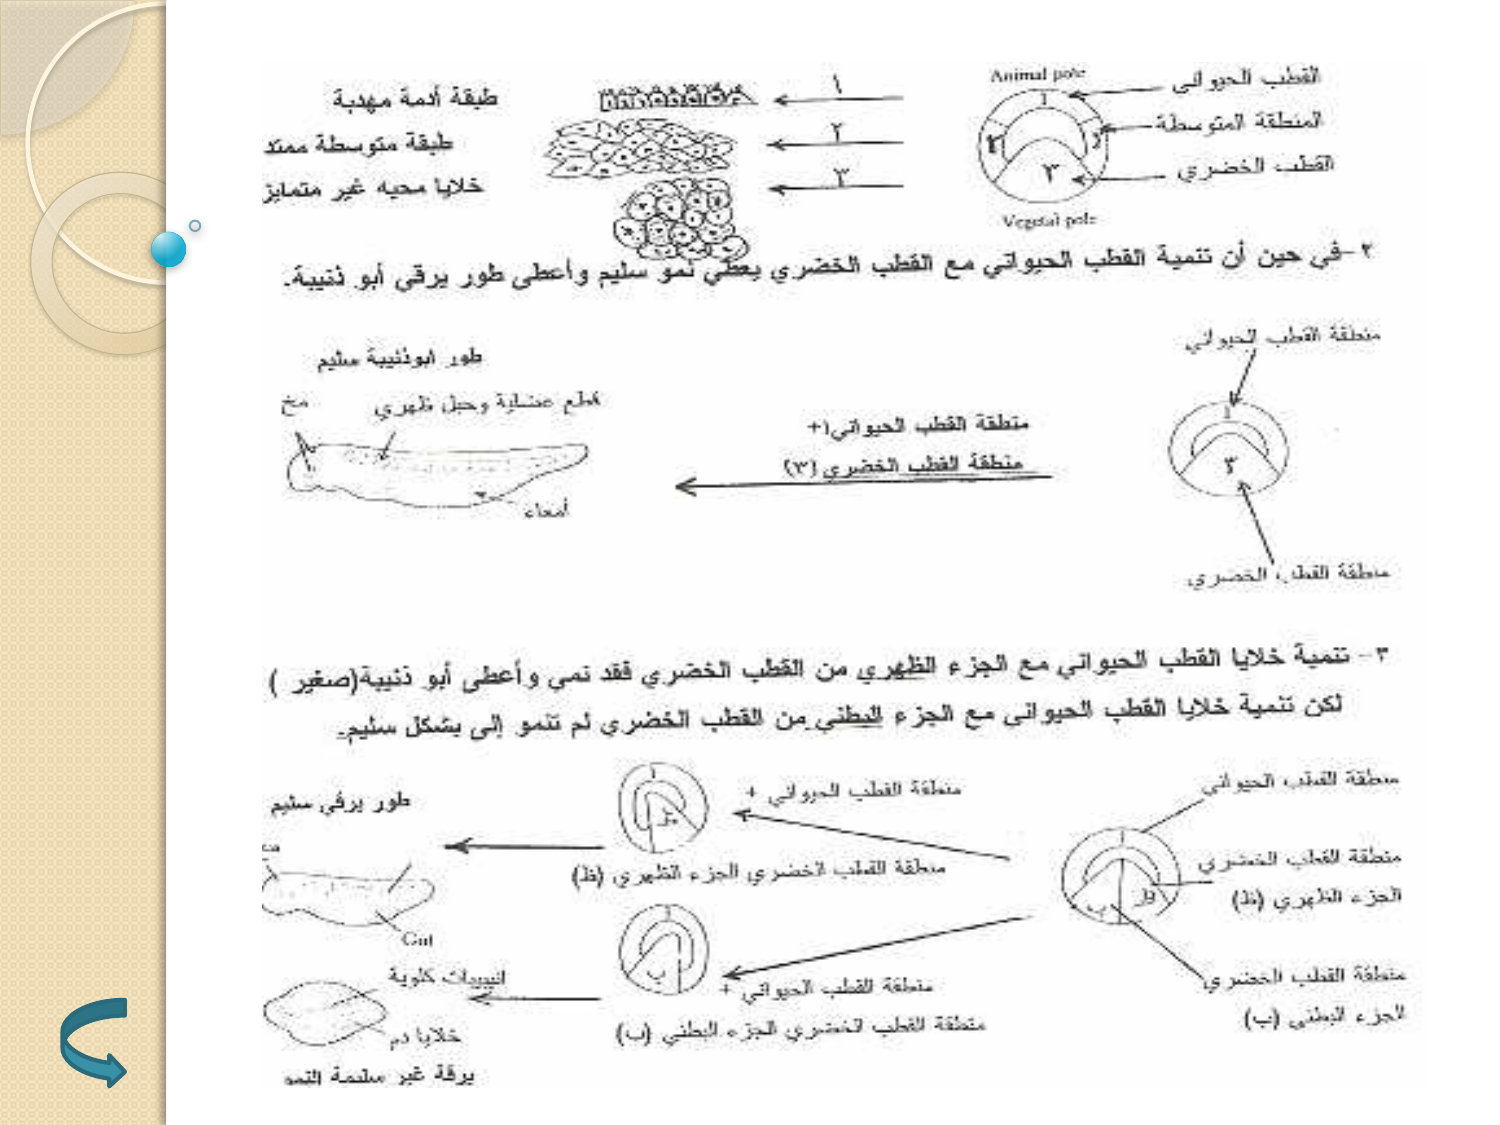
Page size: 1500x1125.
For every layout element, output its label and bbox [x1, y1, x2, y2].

picture [262, 62, 1426, 1088]
text_box [60, 997, 127, 1089]
